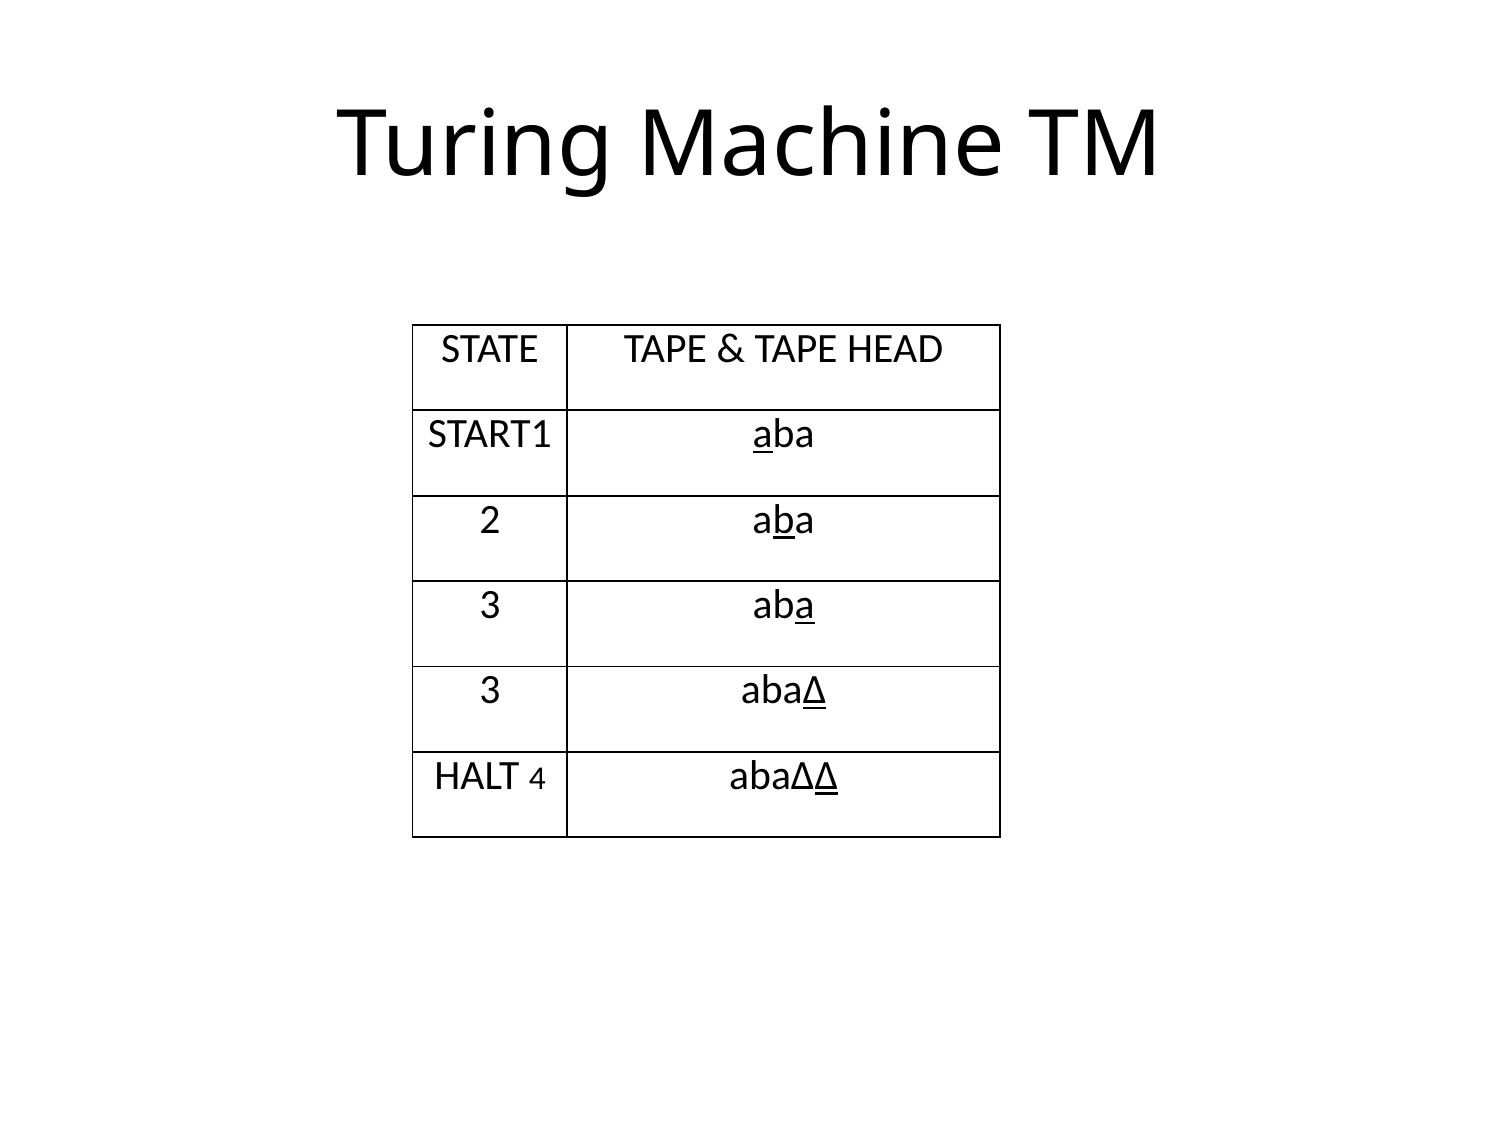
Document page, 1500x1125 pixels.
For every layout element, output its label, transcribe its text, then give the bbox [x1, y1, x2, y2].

table_cell aba [568, 582, 999, 666]
table_cell abaΔ [568, 667, 999, 751]
table_cell 2 [413, 497, 566, 580]
table_header TAPE & TAPE HEAD [568, 326, 999, 409]
table_cell 3 [413, 582, 566, 666]
table_header STATE [413, 326, 566, 409]
table_cell HALT 4 [413, 753, 566, 836]
table_cell START1 [413, 411, 566, 495]
table_cell 3 [413, 667, 566, 751]
title Turing Machine TM [75, 45, 1425, 233]
table_cell aba [568, 497, 999, 580]
table_cell abaΔΔ [568, 753, 999, 836]
table_cell aba [568, 411, 999, 495]
